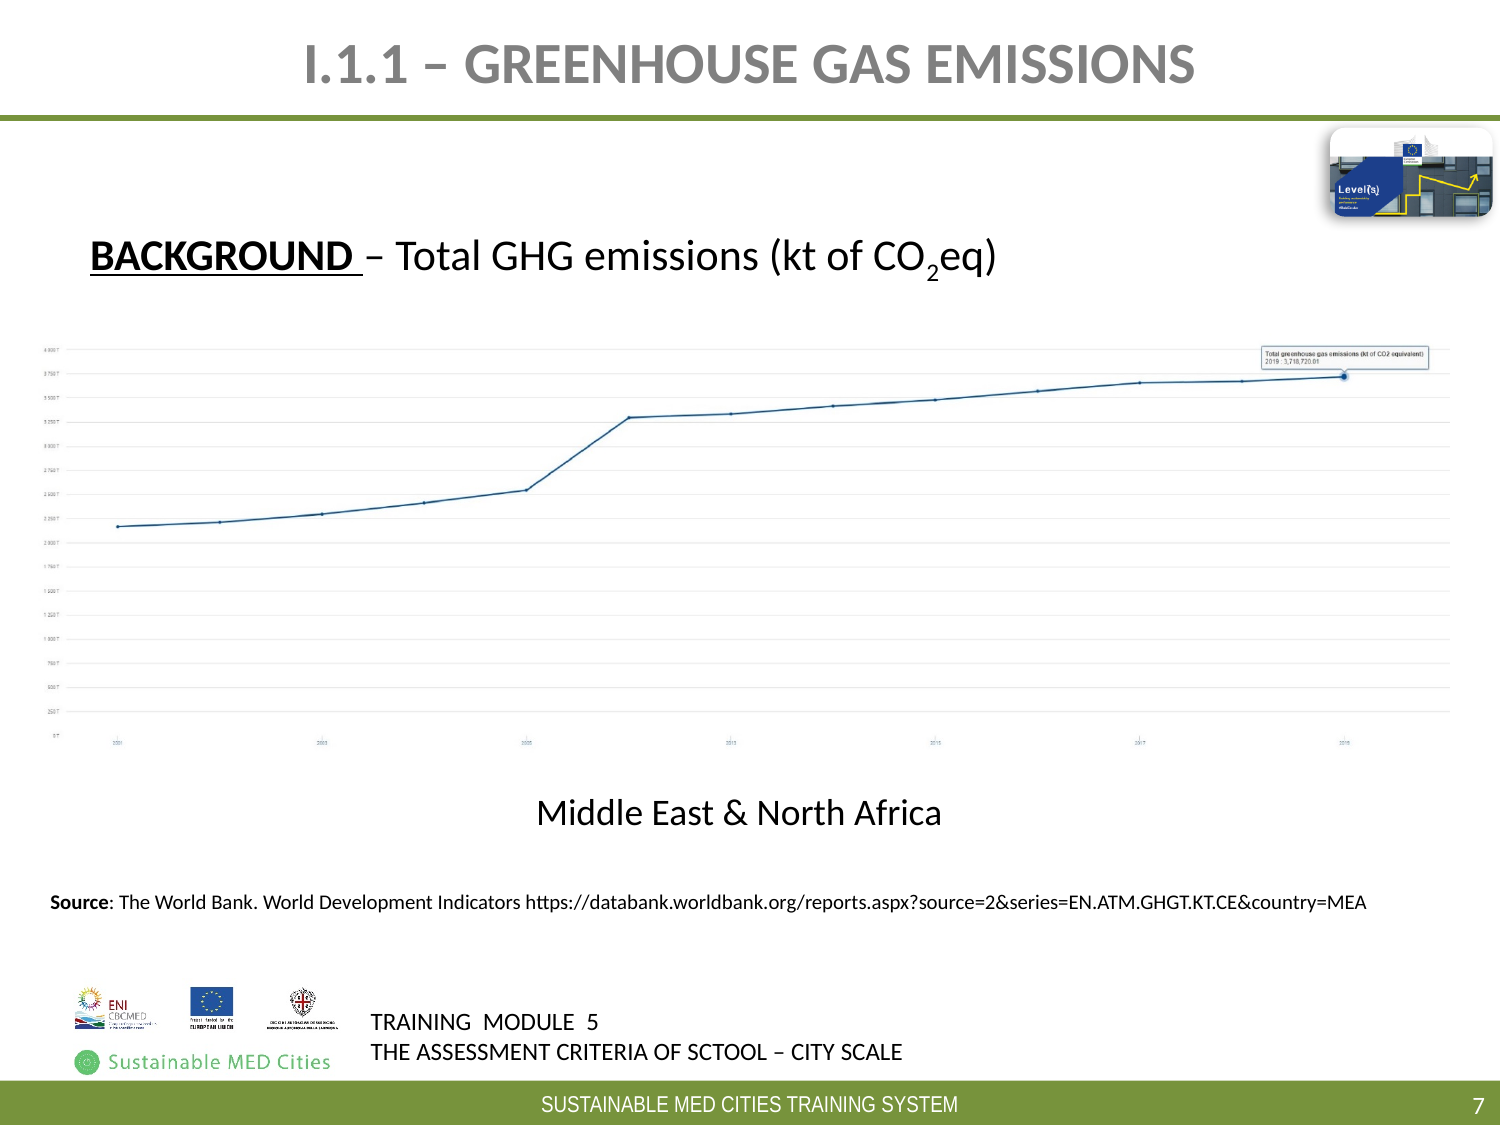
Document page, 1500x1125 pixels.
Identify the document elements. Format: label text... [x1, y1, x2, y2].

text_box Middle East & North Africa [521, 780, 967, 840]
picture [62, 978, 356, 1080]
slide_number 7 [1399, 1074, 1500, 1125]
picture [37, 332, 1450, 753]
picture [1329, 127, 1493, 217]
list BACKGROUND – Total GHG emissions (kt of CO2eq) [75, 219, 1425, 331]
text_box Source: The World Bank. World Development Indicators https://databank.worldbank.org/reports.aspx?source=2&series=EN.ATM.GHGT.KT.CE&country=MEA [35, 881, 1468, 947]
title I.1.1 – GREENHOUSE GAS EMISSIONS [0, 0, 1500, 121]
